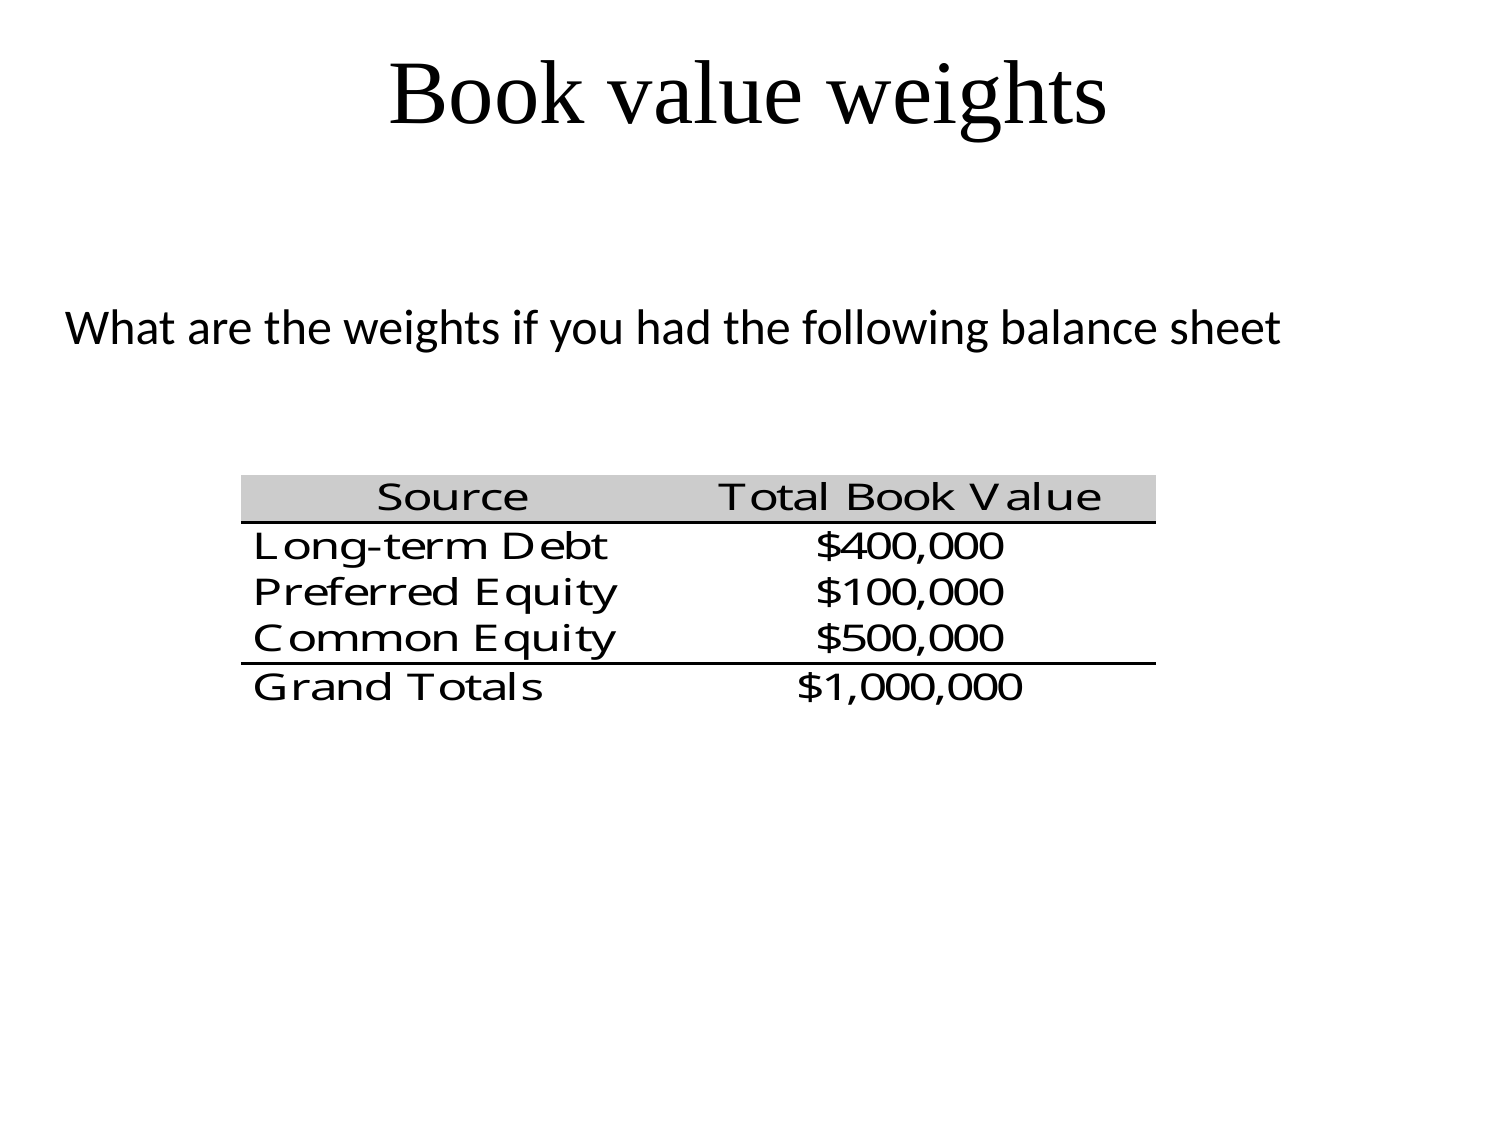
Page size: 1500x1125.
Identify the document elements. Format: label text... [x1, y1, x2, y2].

title Book value weights [49, 24, 1450, 150]
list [223, 474, 1271, 942]
text_box What are the weights if you had the following balance sheet [49, 287, 1413, 363]
